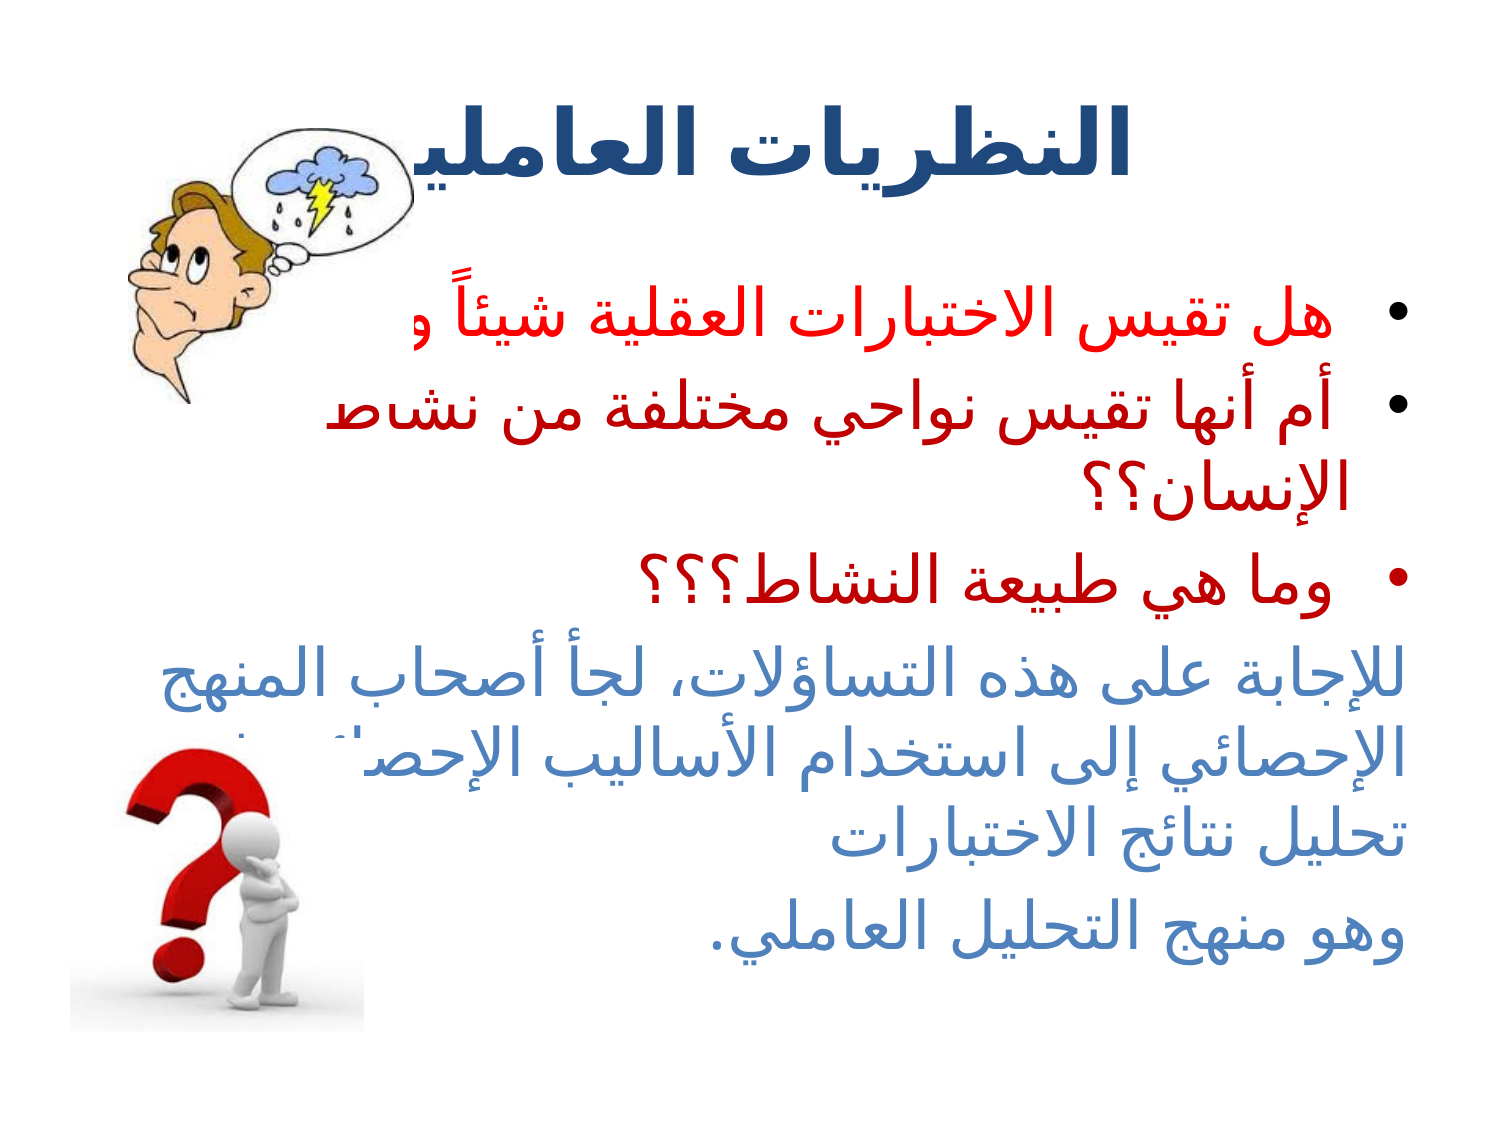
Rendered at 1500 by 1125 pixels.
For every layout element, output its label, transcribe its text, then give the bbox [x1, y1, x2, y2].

list هل تقيس الاختبارات العقلية شيئاً واحداً ؟ أم أنها تقيس نواحي مختلفة من نشاط الإنسان؟؟ وما هي طبيعة النشاط؟؟؟ للإجابة على هذه التساؤلات، لجأ أصحاب المنهج الإحصائي إلى استخدام الأساليب الإحصائية في تحليل نتائج الاختبارات وهو منهج التحليل العاملي. [75, 262, 1425, 1005]
picture [70, 738, 364, 1032]
title النظريات العاملية [75, 45, 1425, 233]
picture [128, 128, 414, 405]
